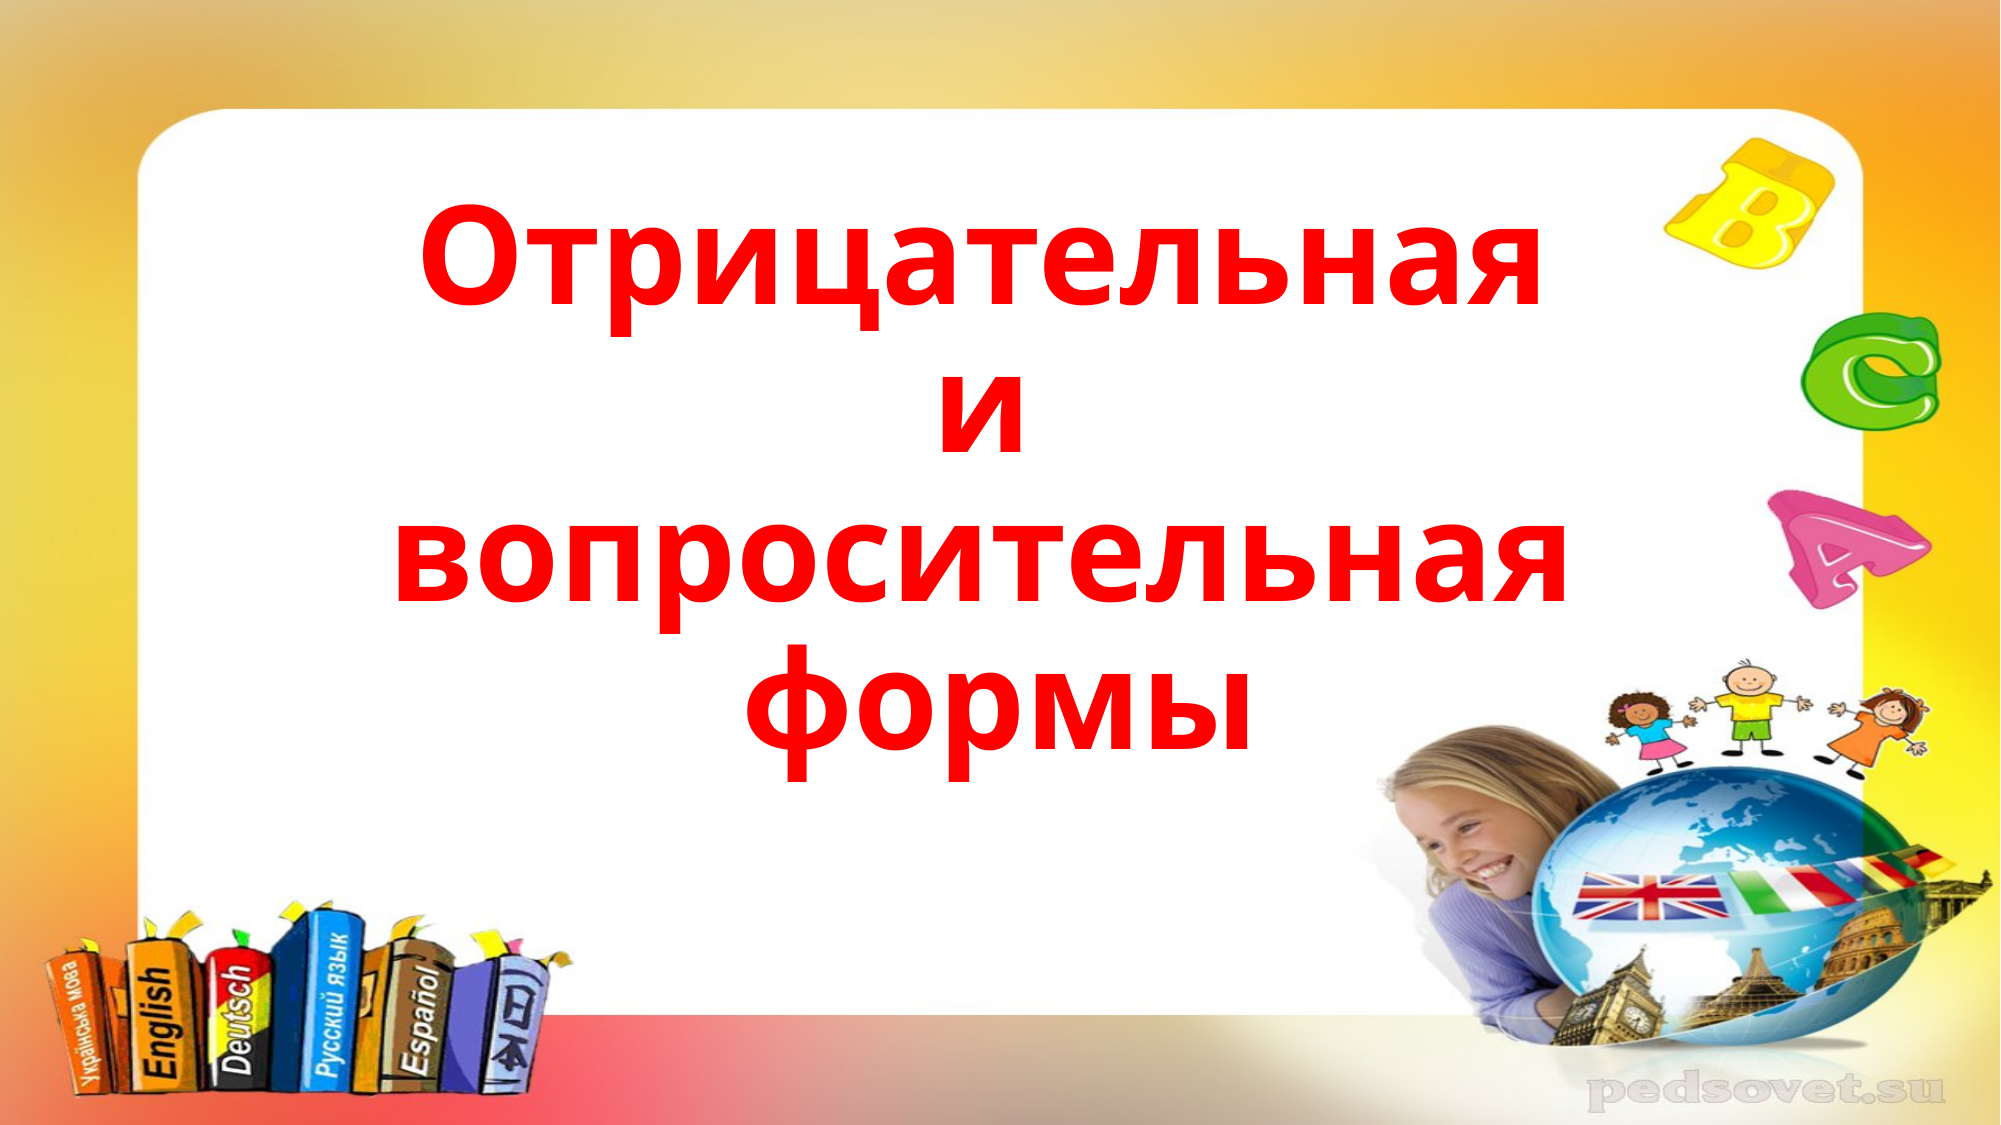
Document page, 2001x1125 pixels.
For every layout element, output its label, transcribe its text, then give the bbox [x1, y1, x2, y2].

title Отрицательная и вопросительная формы [137, 59, 1863, 905]
picture [0, 0, 2001, 1125]
